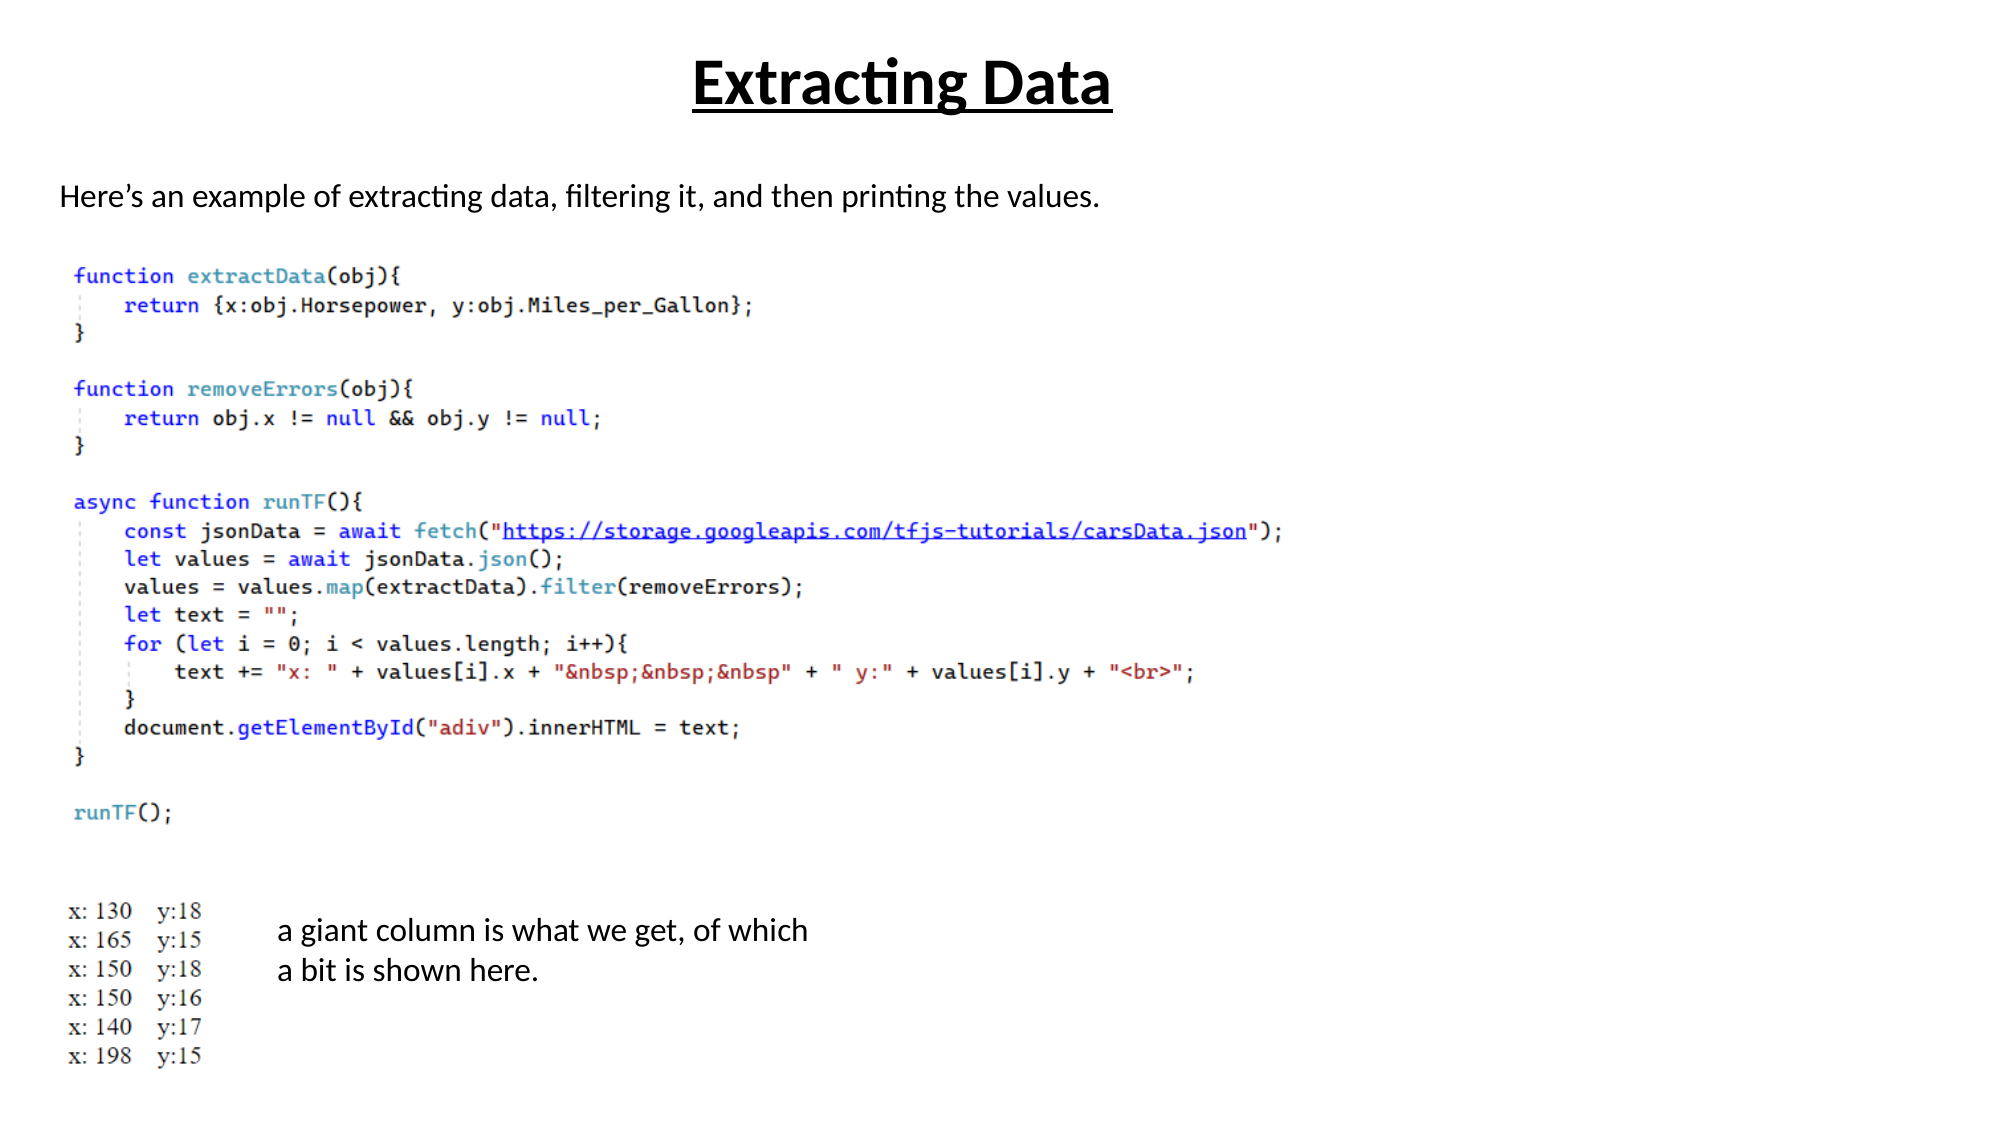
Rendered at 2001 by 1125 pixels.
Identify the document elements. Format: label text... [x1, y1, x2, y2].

text_box a giant column is what we get, of which a bit is shown here. [262, 900, 840, 996]
picture [61, 900, 221, 1070]
text_box Extracting Data [677, 30, 1146, 126]
text_box Here’s an example of extracting data, filtering it, and then printing the values. [44, 166, 1210, 222]
picture [61, 254, 1308, 825]
